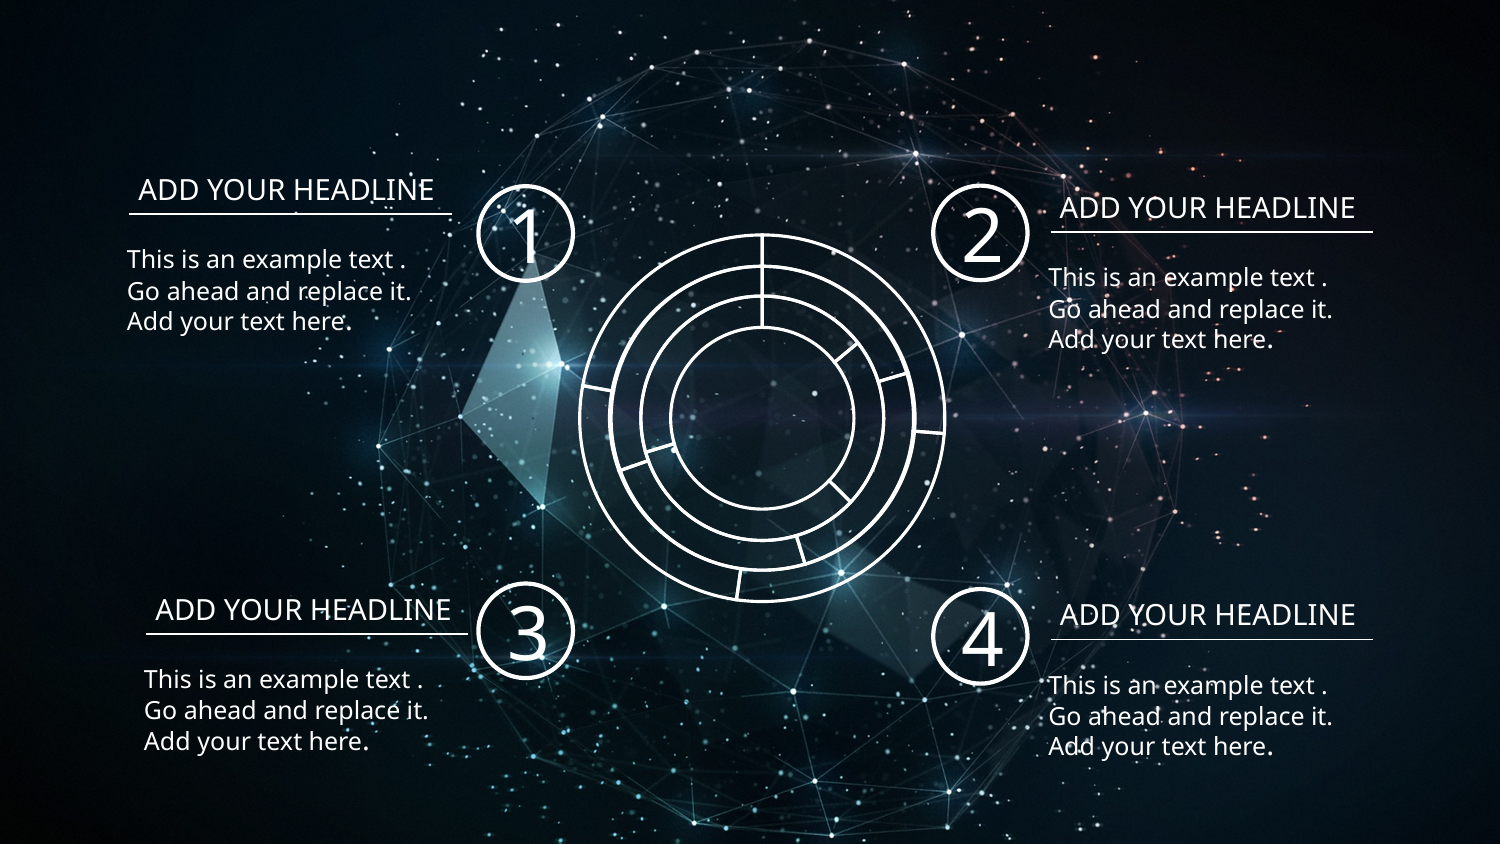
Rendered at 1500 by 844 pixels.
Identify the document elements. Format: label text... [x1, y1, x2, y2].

text_box 1 [485, 186, 567, 209]
text_box 2 [939, 185, 1022, 209]
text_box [111, 163, 459, 346]
text_box 4 [933, 640, 1028, 684]
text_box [1033, 181, 1380, 364]
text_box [128, 583, 476, 766]
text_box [1033, 588, 1380, 771]
text_box 3 [480, 640, 573, 679]
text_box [383, 211, 1144, 632]
picture [0, 0, 1500, 844]
